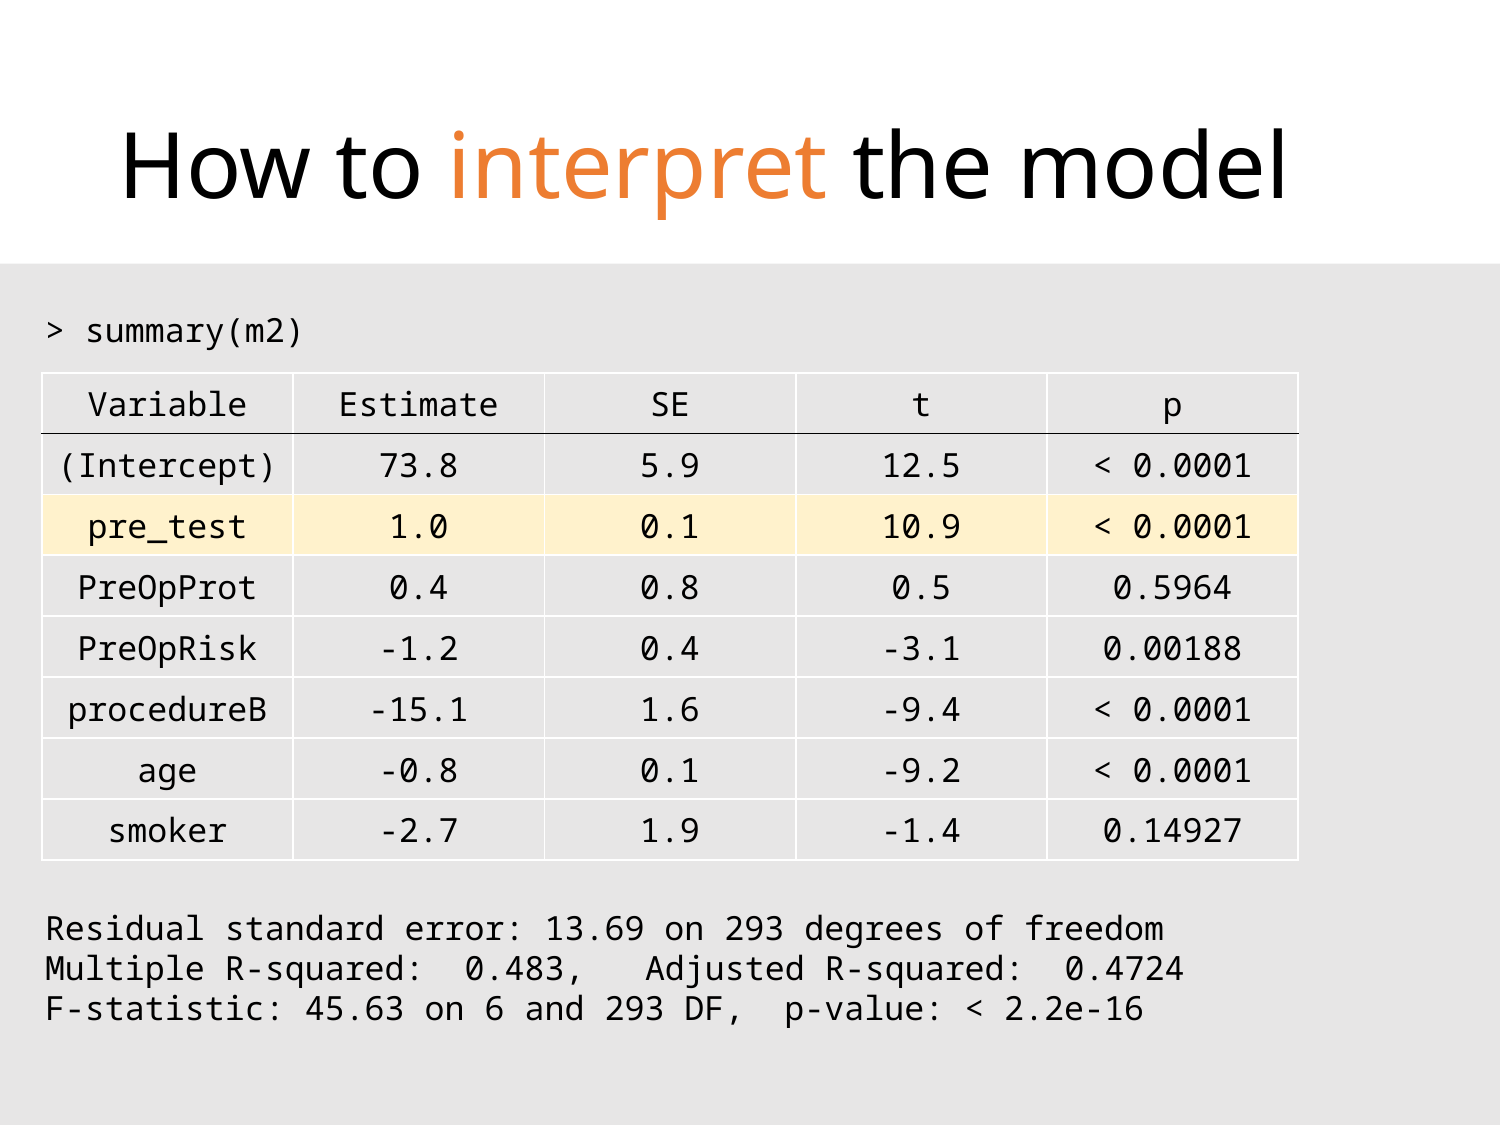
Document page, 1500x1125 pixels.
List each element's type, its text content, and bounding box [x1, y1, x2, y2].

table_header p [1048, 374, 1297, 433]
table_header t [797, 374, 1046, 433]
table_cell 0.4 [545, 617, 795, 676]
table_header Variable [43, 374, 292, 433]
table_cell 0.5 [797, 556, 1046, 615]
table_cell 12.5 [797, 434, 1046, 494]
table_cell 1.9 [545, 800, 795, 859]
table_cell age [43, 739, 292, 798]
table_cell 0.1 [545, 739, 795, 798]
table_cell -1.2 [294, 617, 544, 676]
table_cell -0.8 [294, 739, 544, 798]
text_box > summary(m2) Residual standard error: 13.69 on 293 degrees of freedom Multiple R-squared: 0.483, Adjusted R-squared: 0.4724 F-statistic: 45.63 on 6 and 293 DF, p-value: < 2.2e-16 [0, 263, 1500, 1125]
table_cell -2.7 [294, 800, 544, 859]
table_cell -1.4 [797, 800, 1046, 859]
table_cell 0.4 [294, 556, 544, 615]
table_header Estimate [294, 374, 544, 433]
table_cell < 0.0001 [1048, 739, 1297, 798]
table_cell 1.0 [294, 495, 544, 554]
table_cell 0.1 [545, 495, 795, 554]
table_cell 1.6 [545, 678, 795, 737]
table_cell 5.9 [545, 434, 795, 494]
table_cell 0.5964 [1048, 556, 1297, 615]
table_cell 73.8 [294, 434, 544, 494]
title How to interpret the model [103, 59, 1397, 263]
table_cell (Intercept) [43, 434, 292, 494]
table_cell PreOpRisk [43, 617, 292, 676]
table_cell 0.00188 [1048, 617, 1297, 676]
table_cell smoker [43, 800, 292, 859]
table_cell PreOpProt [43, 556, 292, 615]
table_cell < 0.0001 [1048, 678, 1297, 737]
table_cell 10.9 [797, 495, 1046, 554]
table_cell < 0.0001 [1048, 495, 1297, 554]
table_cell 0.8 [545, 556, 795, 615]
table_cell < 0.0001 [1048, 434, 1297, 494]
table_cell -9.4 [797, 678, 1046, 737]
table_cell procedureB [43, 678, 292, 737]
table_header SE [545, 374, 795, 433]
table_cell pre_test [43, 495, 292, 554]
table_cell 0.14927 [1048, 800, 1297, 859]
table_cell -9.2 [797, 739, 1046, 798]
table_cell -3.1 [797, 617, 1046, 676]
table_cell -15.1 [294, 678, 544, 737]
